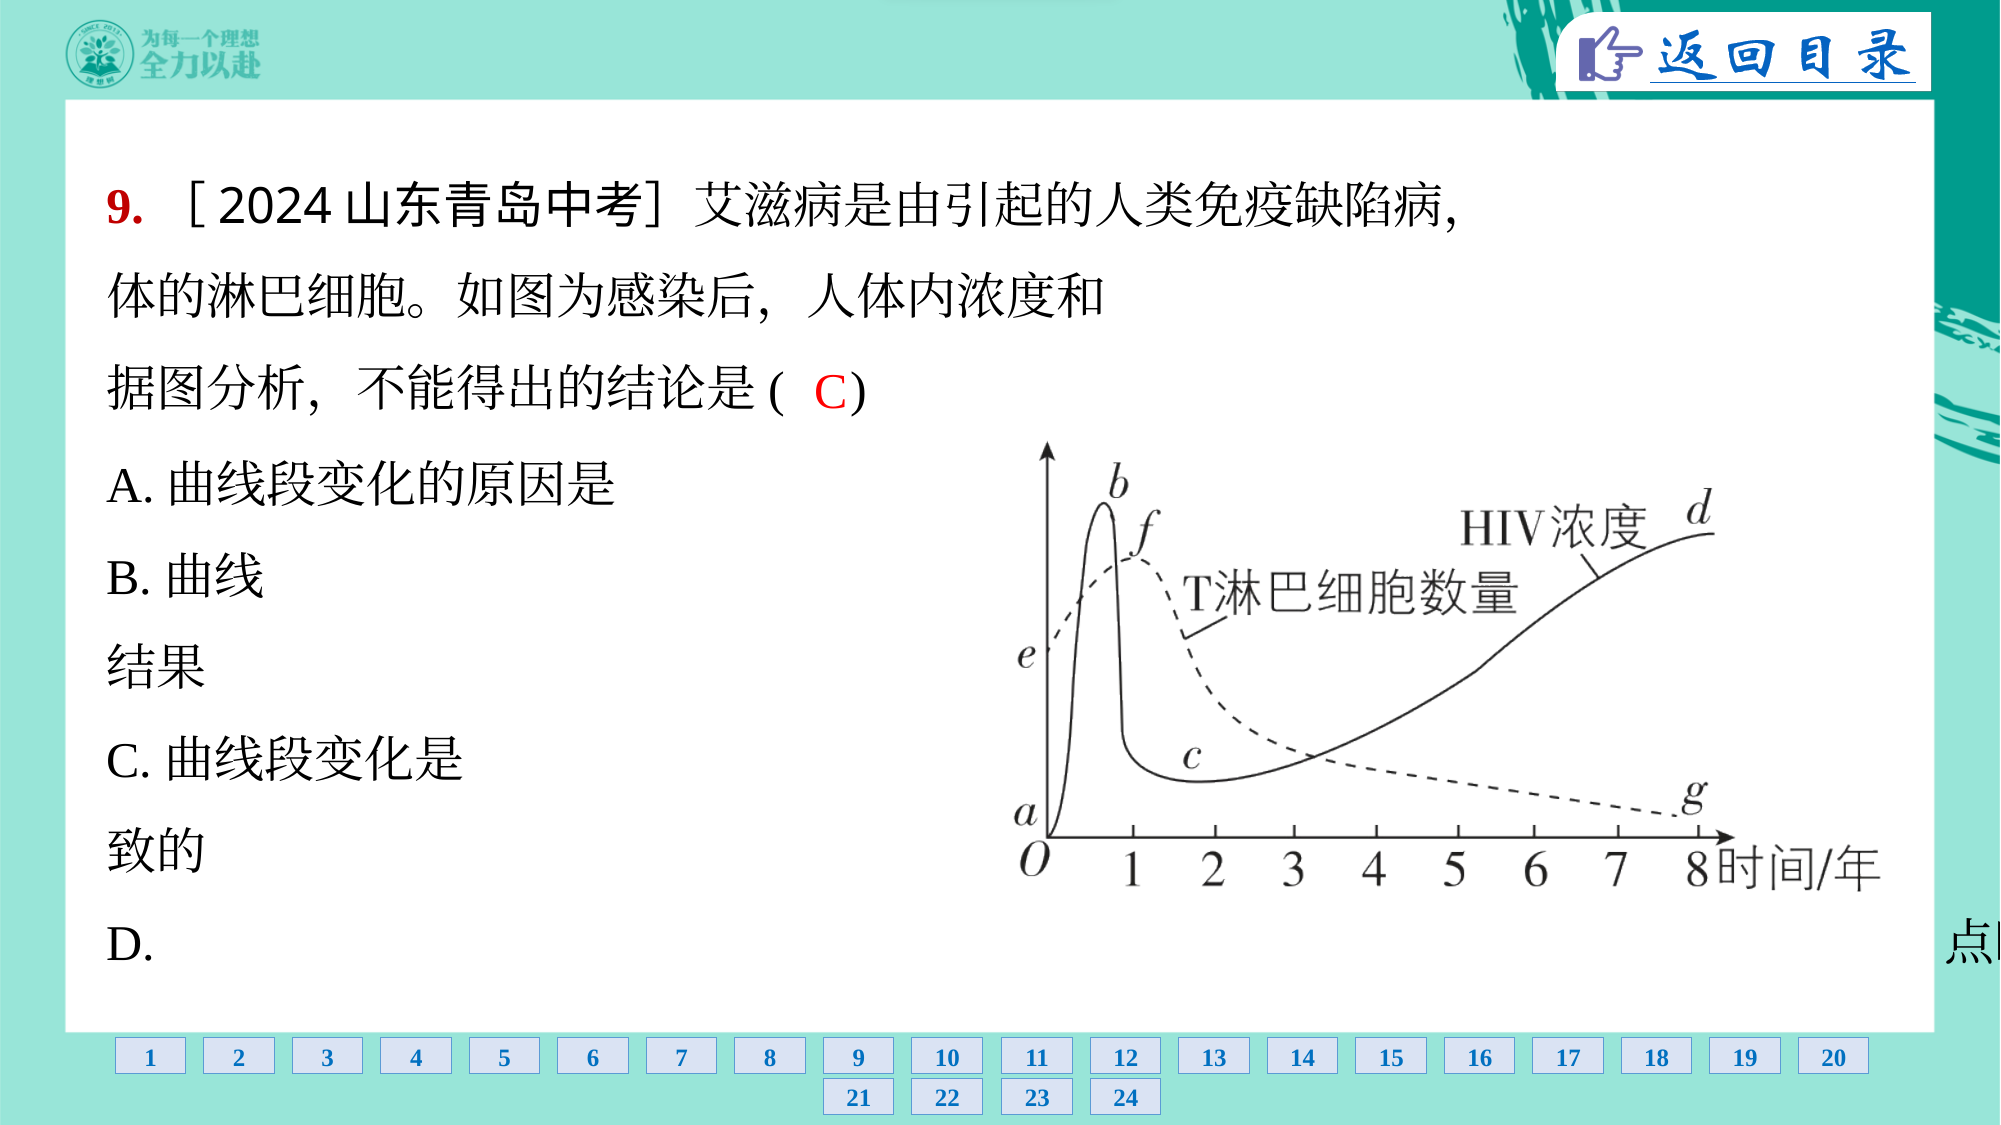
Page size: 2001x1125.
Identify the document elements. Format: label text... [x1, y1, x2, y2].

picture [0, 0, 2000, 1125]
text_box C [796, 326, 867, 419]
